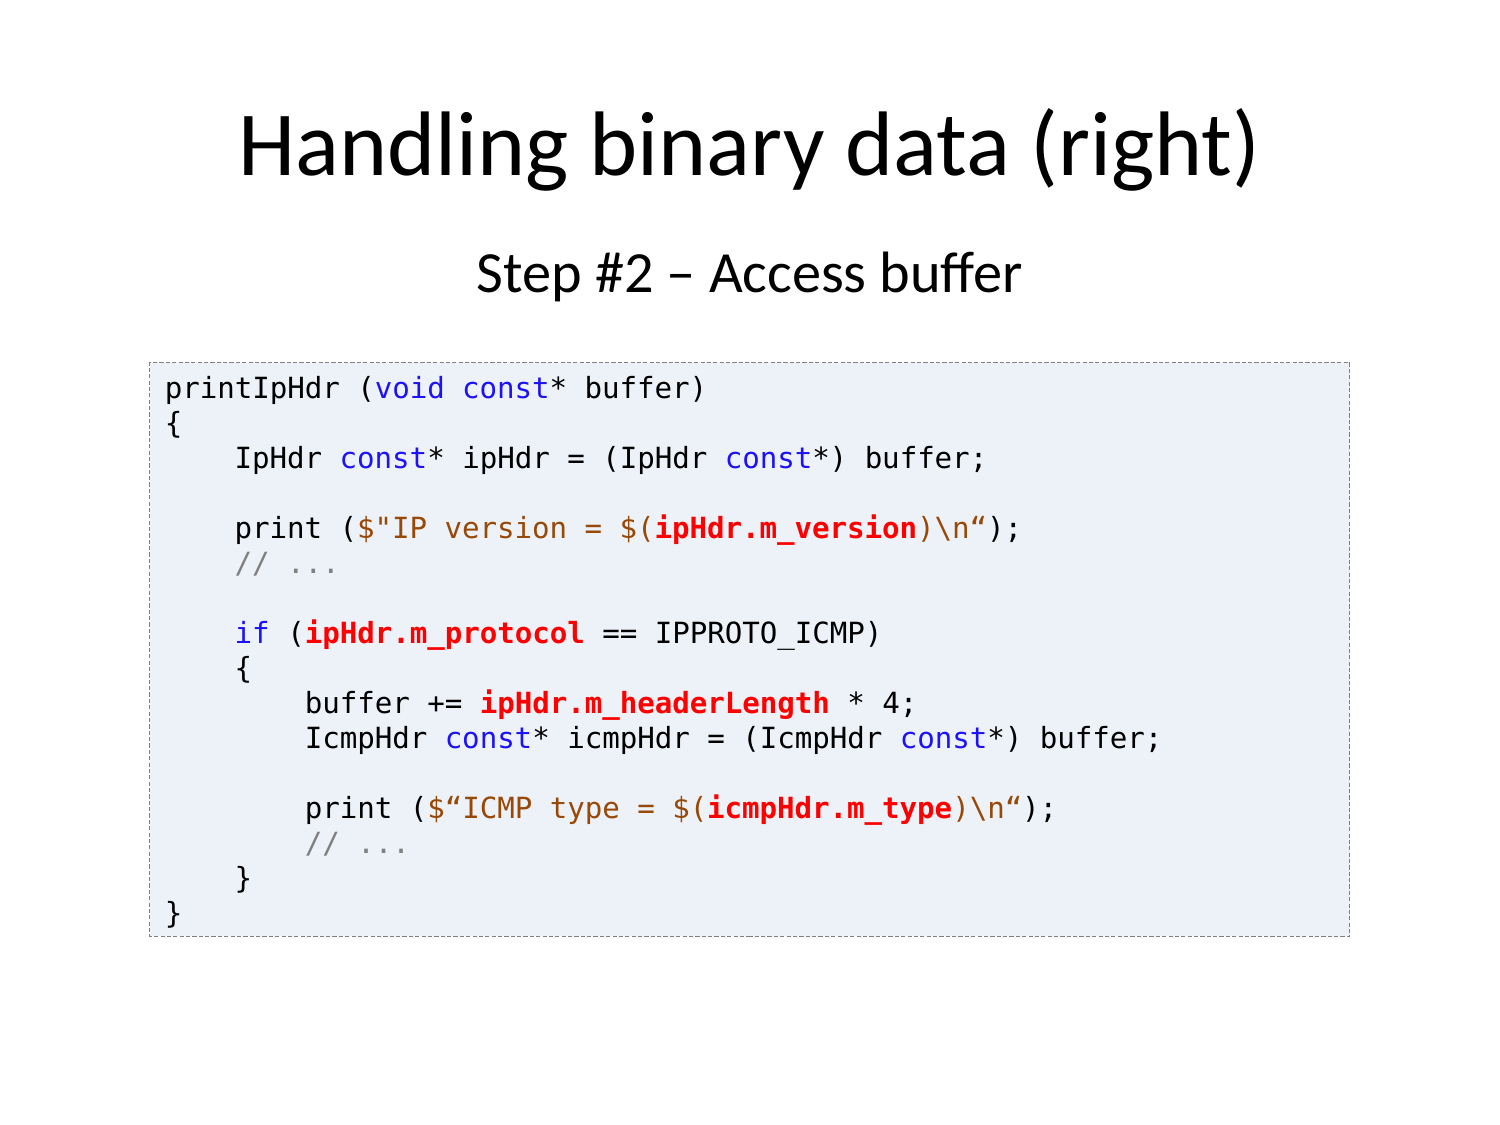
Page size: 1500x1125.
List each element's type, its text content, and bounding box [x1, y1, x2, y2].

text_box Step #2 – Access buffer [461, 226, 1038, 312]
title Handling binary data (right) [75, 45, 1425, 233]
text_box printIpHdr (void const* buffer) { IpHdr const* ipHdr = (IpHdr const*) buffer; print ($"IP version = $(ipHdr.m_version)\n“); // ... if (ipHdr.m_protocol == IPPROTO_ICMP) { buffer += ipHdr.m_headerLength * 4; IcmpHdr const* icmpHdr = (IcmpHdr const*) buffer; print ($“ICMP type = $(icmpHdr.m_type)\n“); // ... } } [149, 362, 1350, 937]
